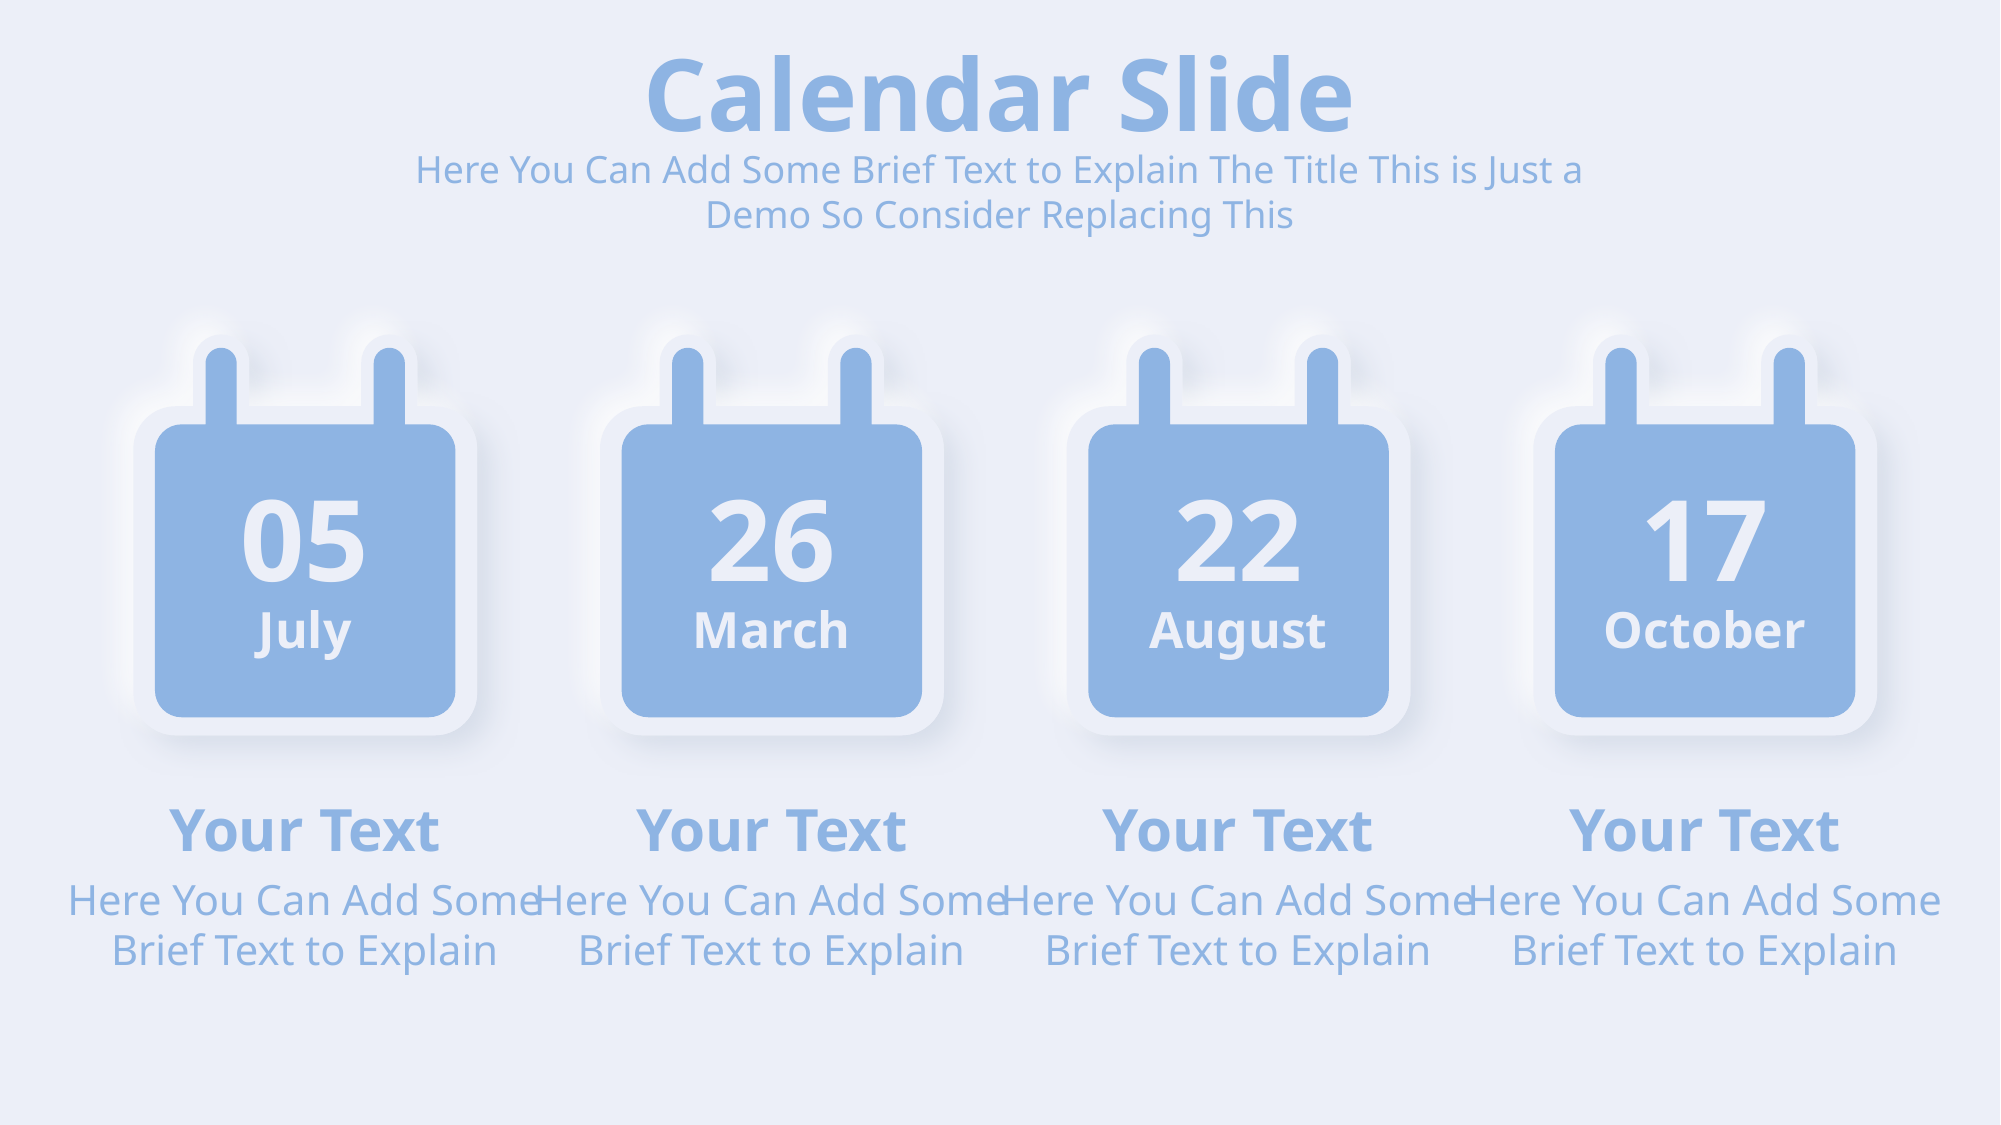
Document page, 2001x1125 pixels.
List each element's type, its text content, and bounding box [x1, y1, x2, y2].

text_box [1443, 334, 1967, 1033]
text_box Here You Can Add Some Brief Text to Explain The Title This is Just a Demo So Consider Replacing This [345, 138, 1655, 244]
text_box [44, 334, 510, 1033]
text_box Calendar Slide [416, 23, 1584, 138]
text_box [510, 334, 977, 1033]
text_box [977, 334, 1443, 1033]
